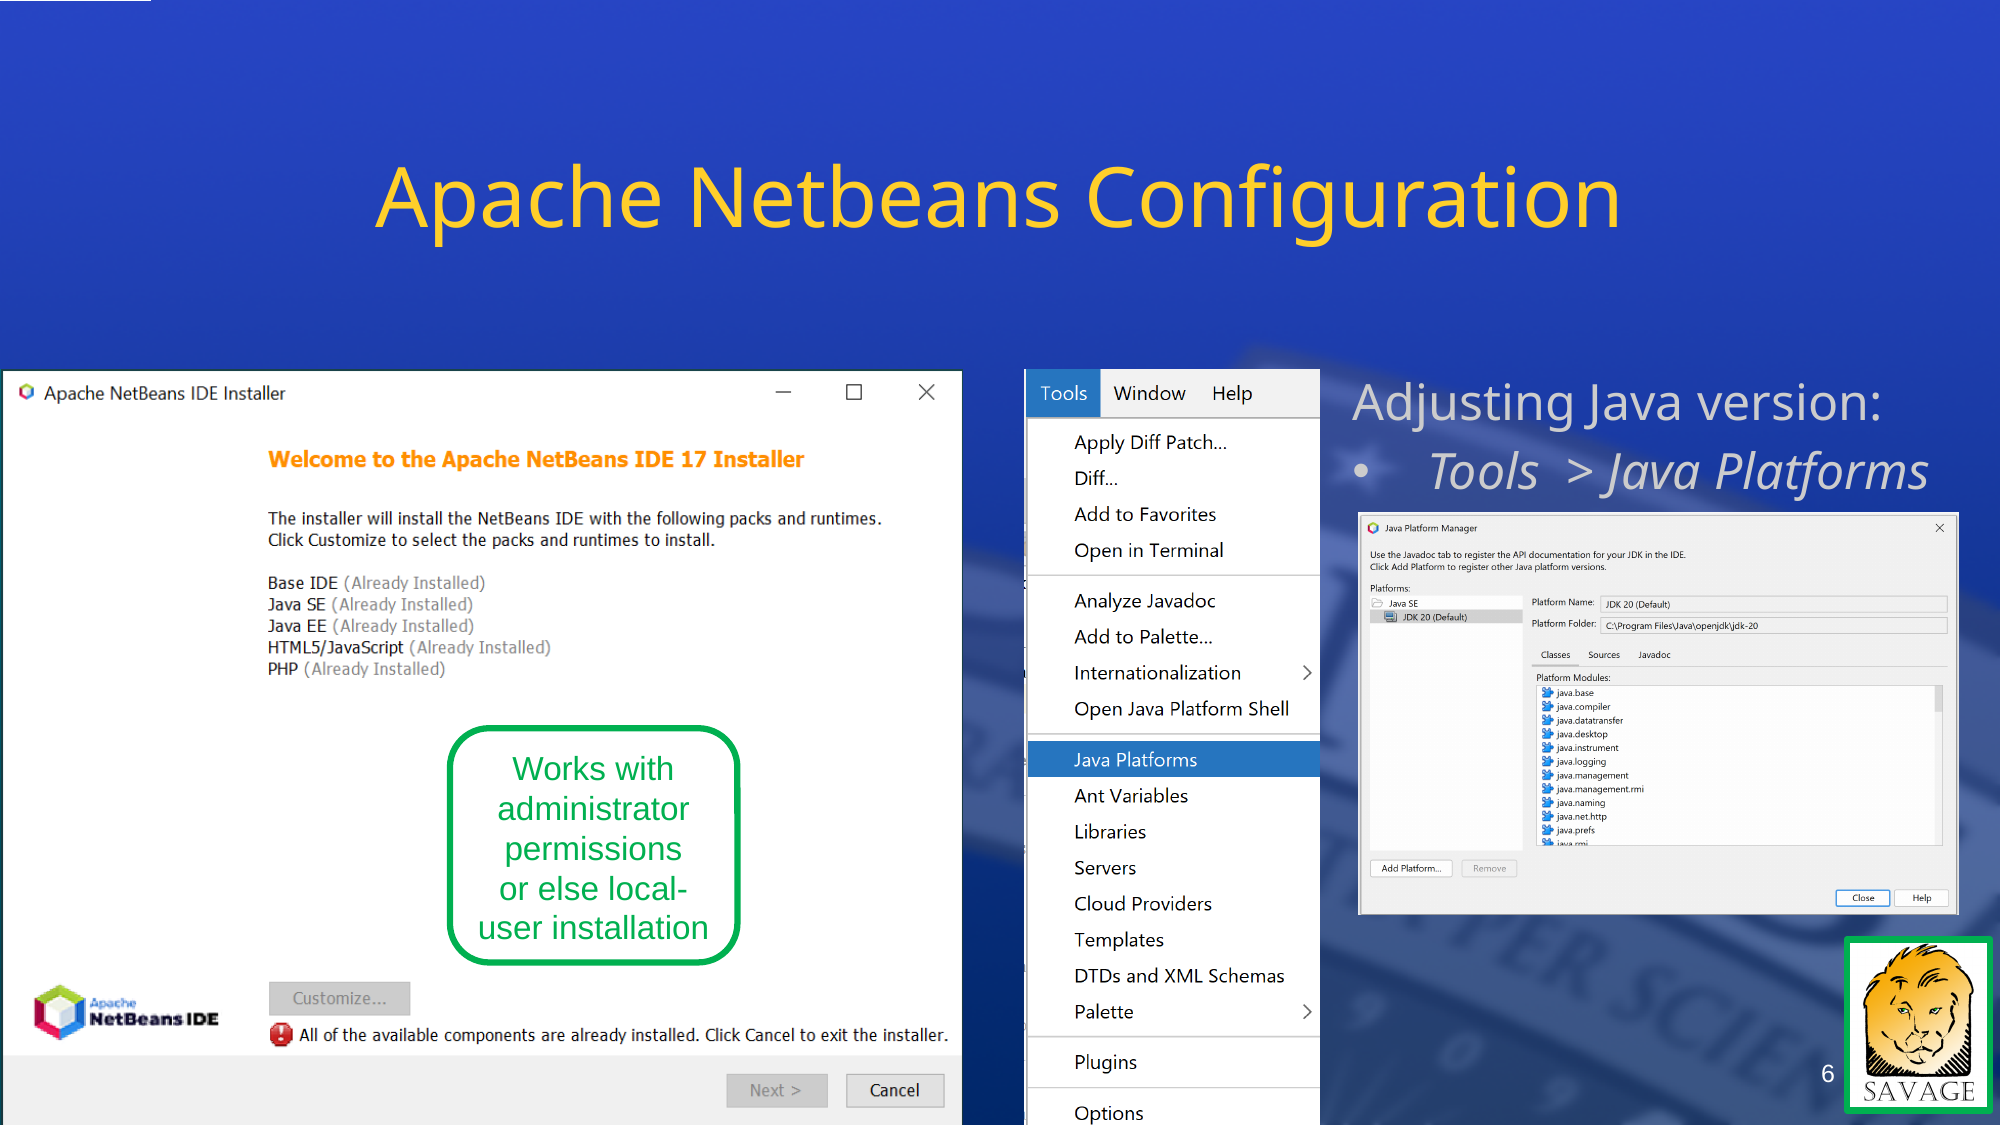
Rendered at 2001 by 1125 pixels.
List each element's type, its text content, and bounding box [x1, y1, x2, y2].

slide_number 6 [1383, 1042, 1844, 1103]
title Apache Netbeans Configuration [150, 99, 1850, 288]
picture [0, 0, 2000, 1125]
list Adjusting Java version: Tools > Java Platforms [1337, 362, 1980, 565]
